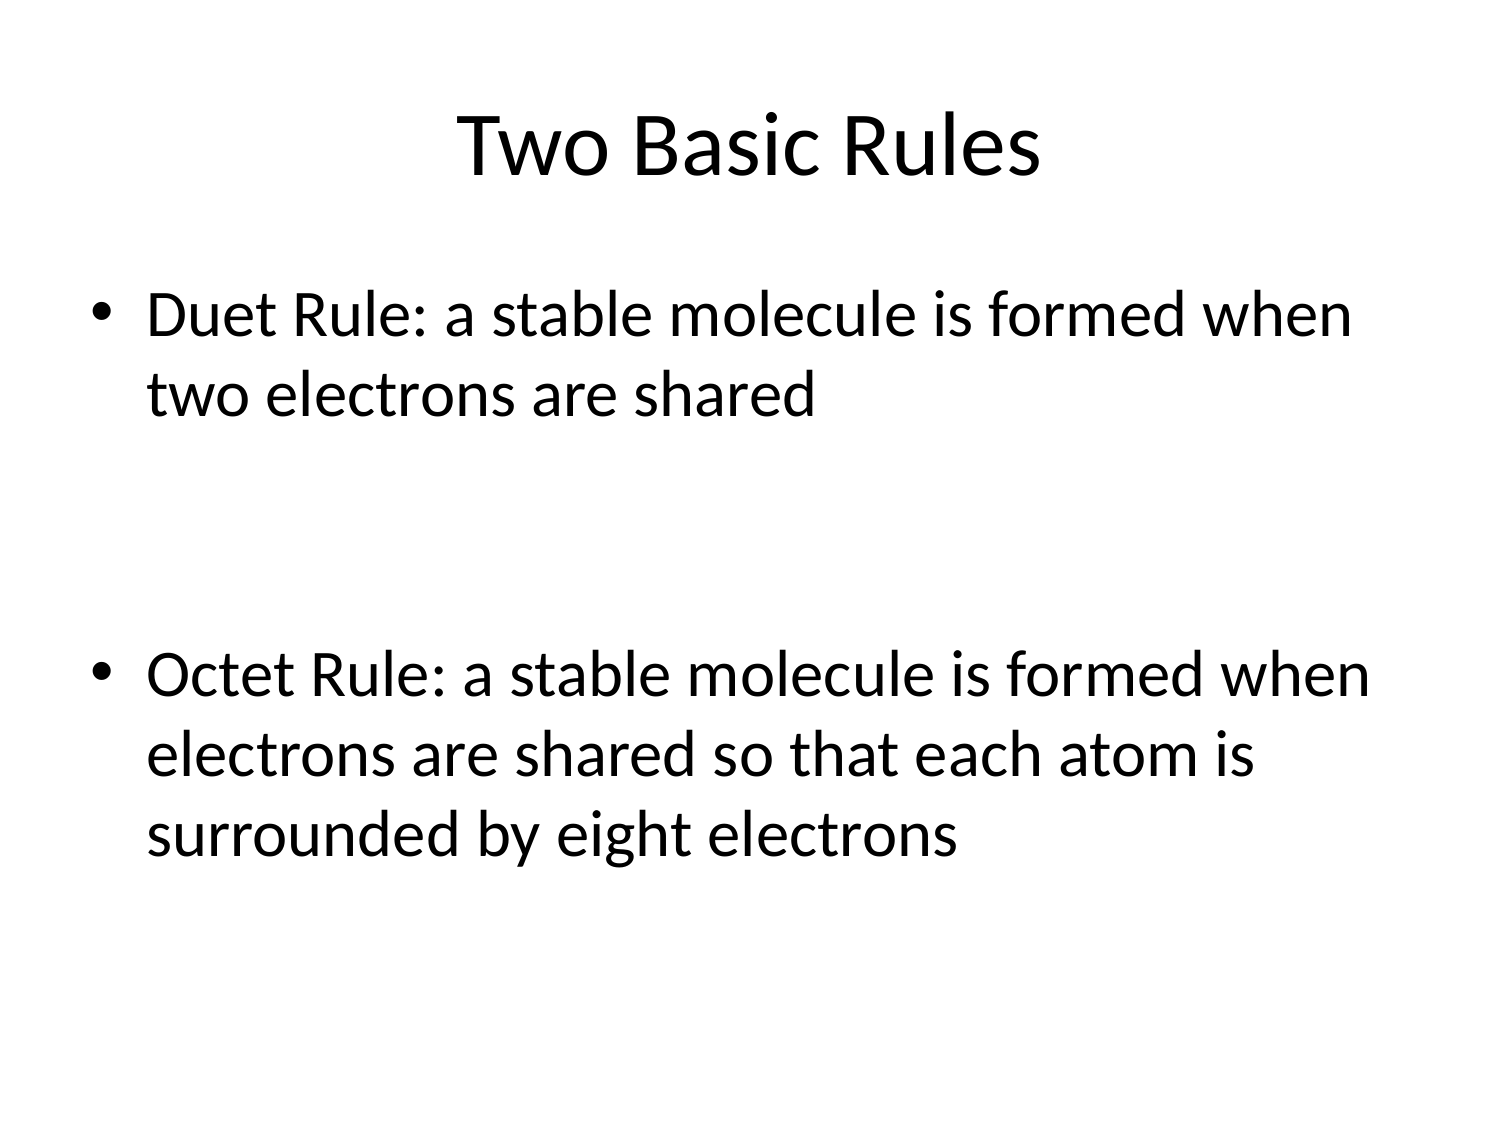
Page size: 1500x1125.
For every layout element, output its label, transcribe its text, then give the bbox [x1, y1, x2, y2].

list Duet Rule: a stable molecule is formed when two electrons are shared Octet Rule: a stable molecule is formed when electrons are shared so that each atom is surrounded by eight electrons [75, 262, 1425, 1005]
title Two Basic Rules [75, 45, 1425, 233]
